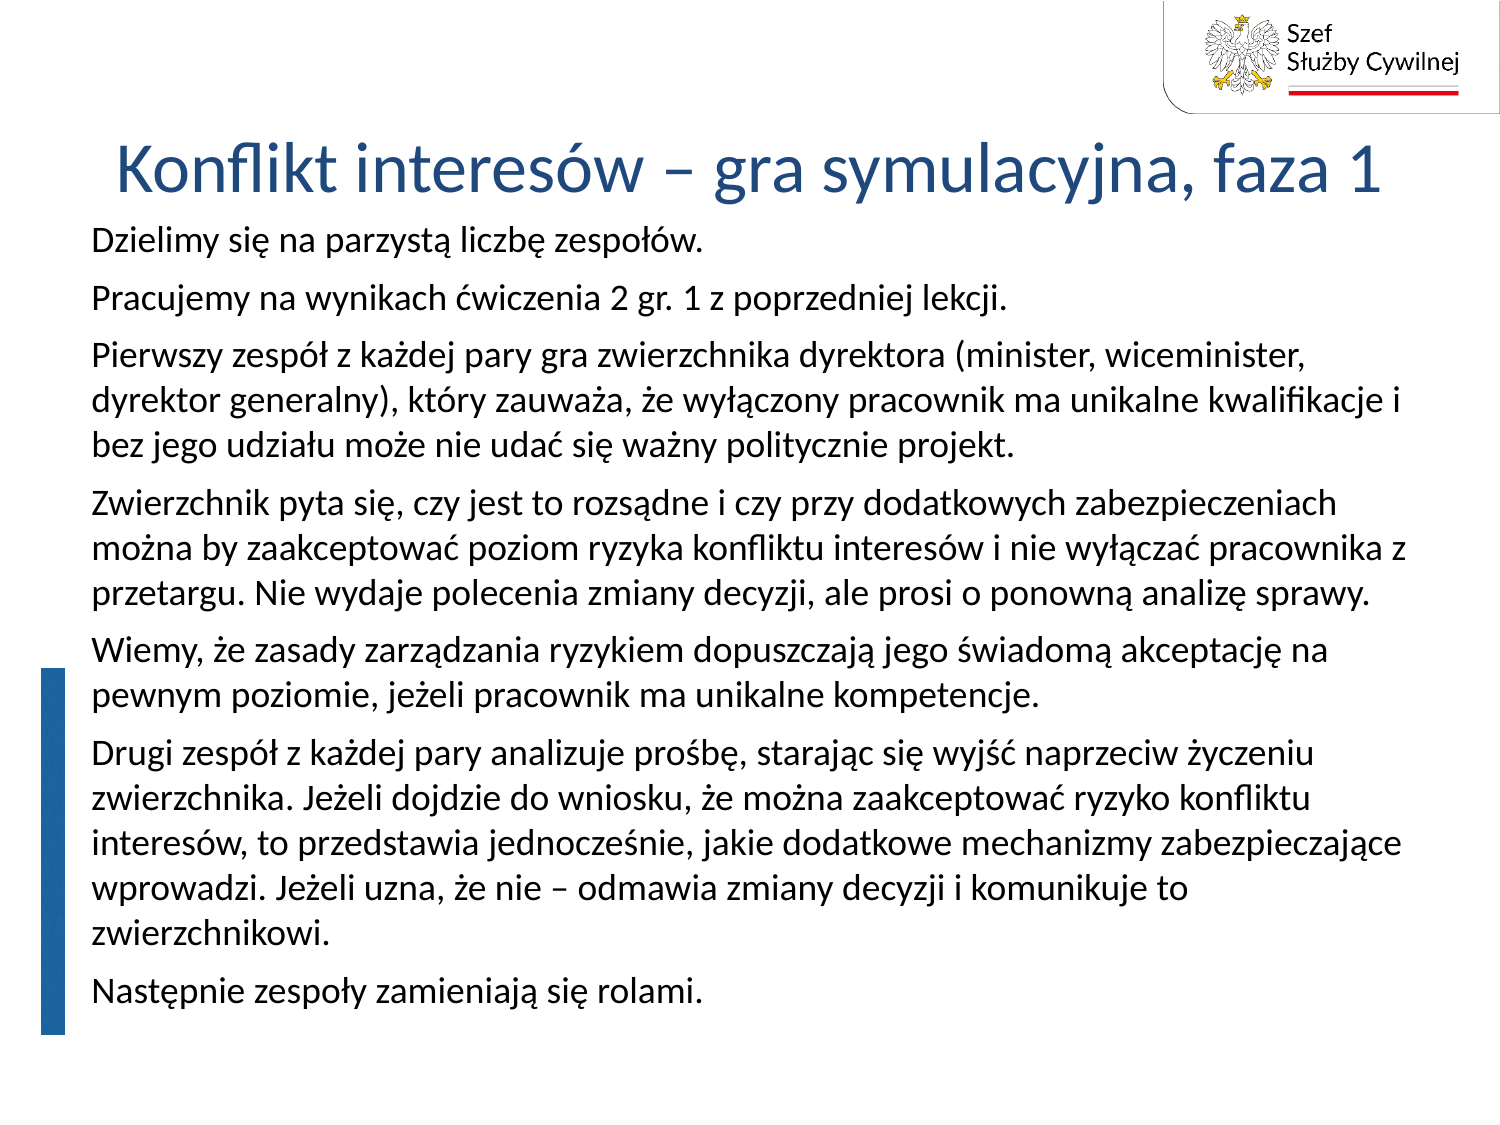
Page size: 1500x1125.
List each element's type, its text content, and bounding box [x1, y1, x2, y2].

picture [1163, 0, 1500, 114]
picture [41, 668, 65, 1035]
text_box Dzielimy się na parzystą liczbę zespołów. Pracujemy na wynikach ćwiczenia 2 gr. 1 z poprzedniej lekcji. Pierwszy zespół z każdej pary gra zwierzchnika dyrektora (minister, wiceminister, dyrektor generalny), który zauważa, że wyłączony pracownik ma unikalne kwalifikacje i bez jego udziału może nie udać się ważny politycznie projekt. Zwierzchnik pyta się, czy jest to rozsądne i czy przy dodatkowych zabezpieczeniach można by zaakceptować poziom ryzyka konfliktu interesów i nie wyłączać pracownika z przetargu. Nie wydaje polecenia zmiany decyzji, ale prosi o ponowną analizę sprawy. Wiemy, że zasady zarządzania ryzykiem dopuszczają jego świadomą akceptację na pewnym poziomie, jeżeli pracownik ma unikalne kompetencje. Drugi zespół z każdej pary analizuje prośbę, starając się wyjść naprzeciw życzeniu zwierzchnika. Jeżeli dojdzie do wniosku, że można zaakceptować ryzyko konfliktu interesów, to przedstawia jednocześnie, jakie dodatkowe mechanizmy zabezpieczające wprowadzi. Jeżeli uzna, że nie – odmawia zmiany decyzji i komunikuje to zwierzchnikowi. Następnie zespoły zamieniają się rolami. [76, 208, 1424, 1018]
title Konflikt interesów – gra symulacyjna, faza 1 [100, 113, 1400, 208]
